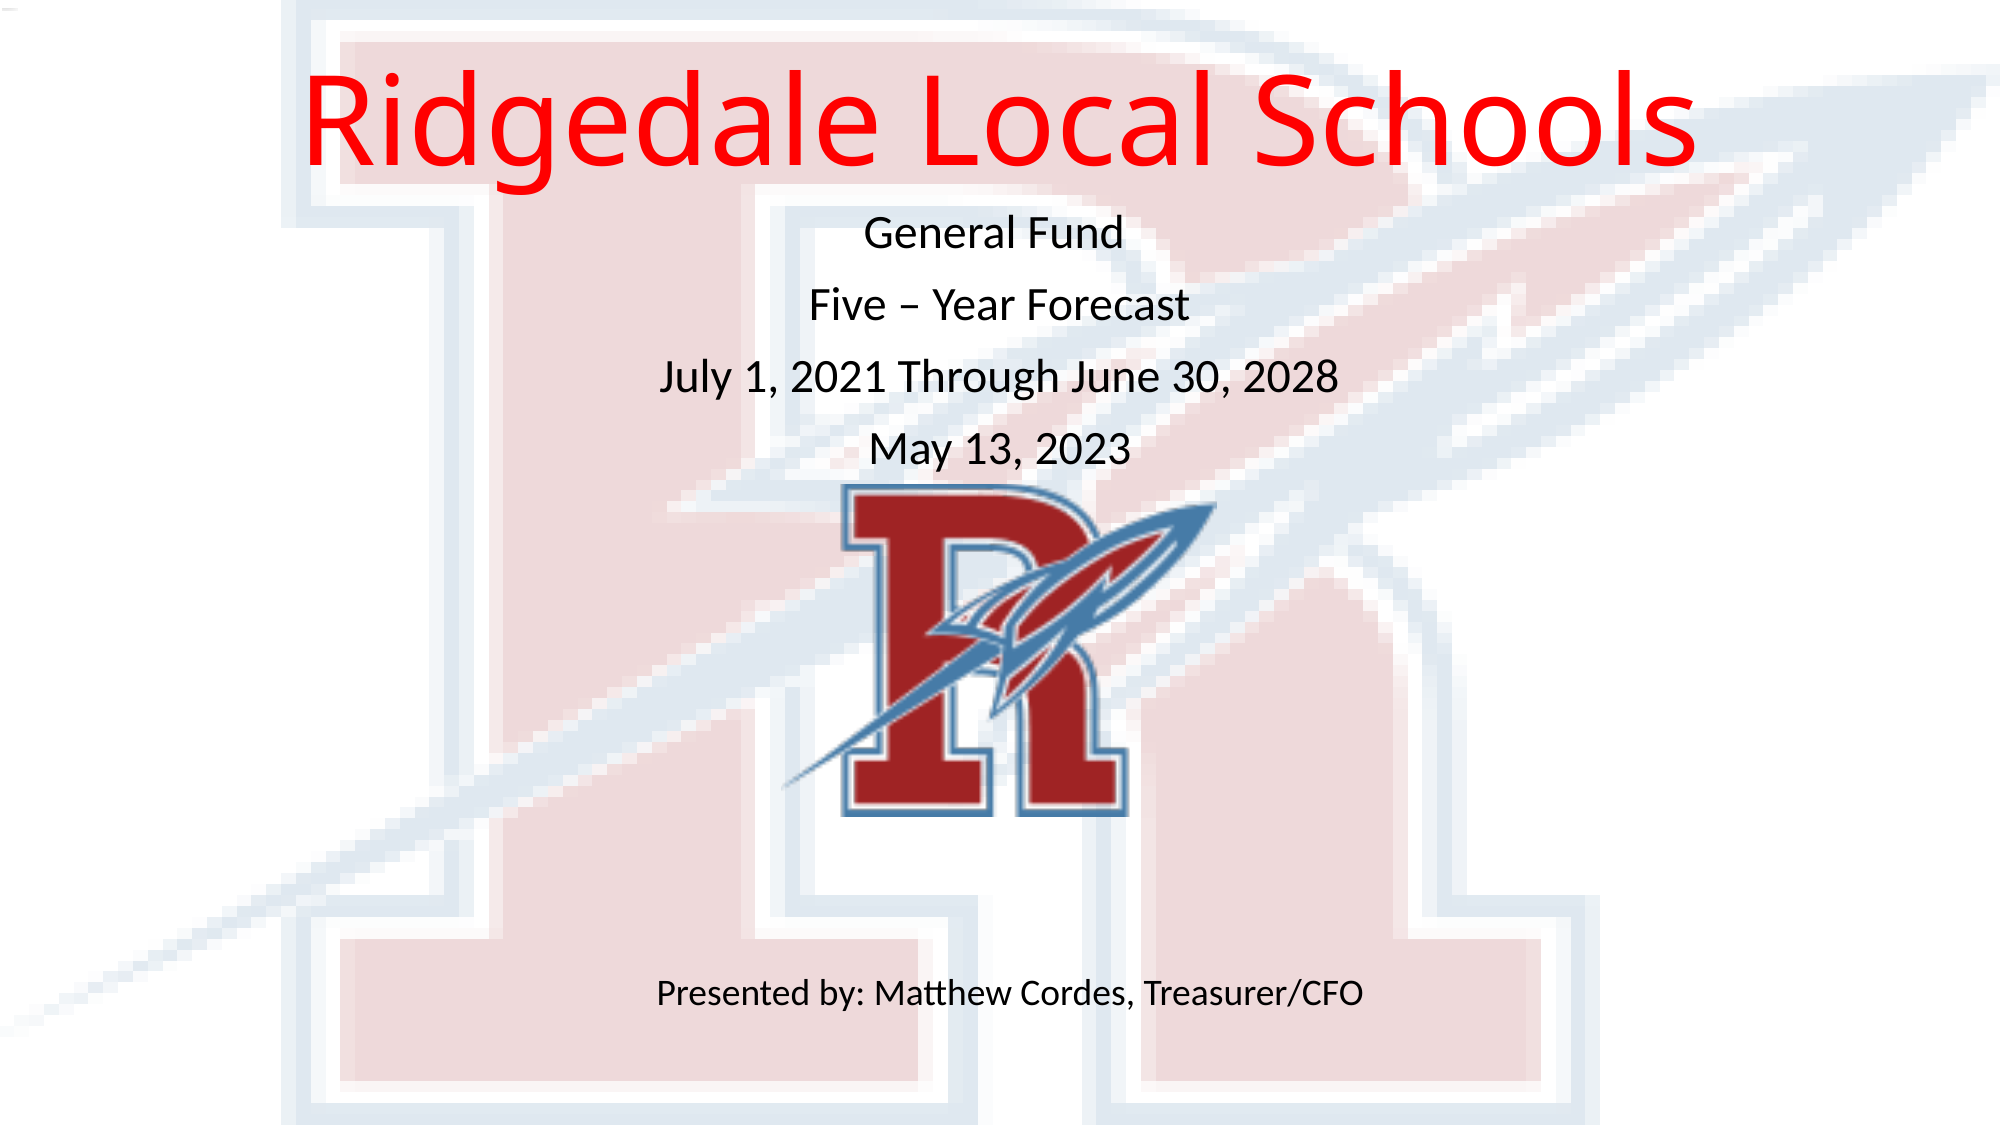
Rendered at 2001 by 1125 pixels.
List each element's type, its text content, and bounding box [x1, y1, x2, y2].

text_box Presented by: Matthew Cordes, Treasurer/CFO [260, 960, 1761, 1021]
subtitle General Fund Five – Year Forecast July 1, 2021 Through June 30, 2028 May 13, 2023 [249, 200, 1750, 485]
title Ridgedale Local Schools [249, 41, 1750, 200]
picture [781, 484, 1217, 817]
